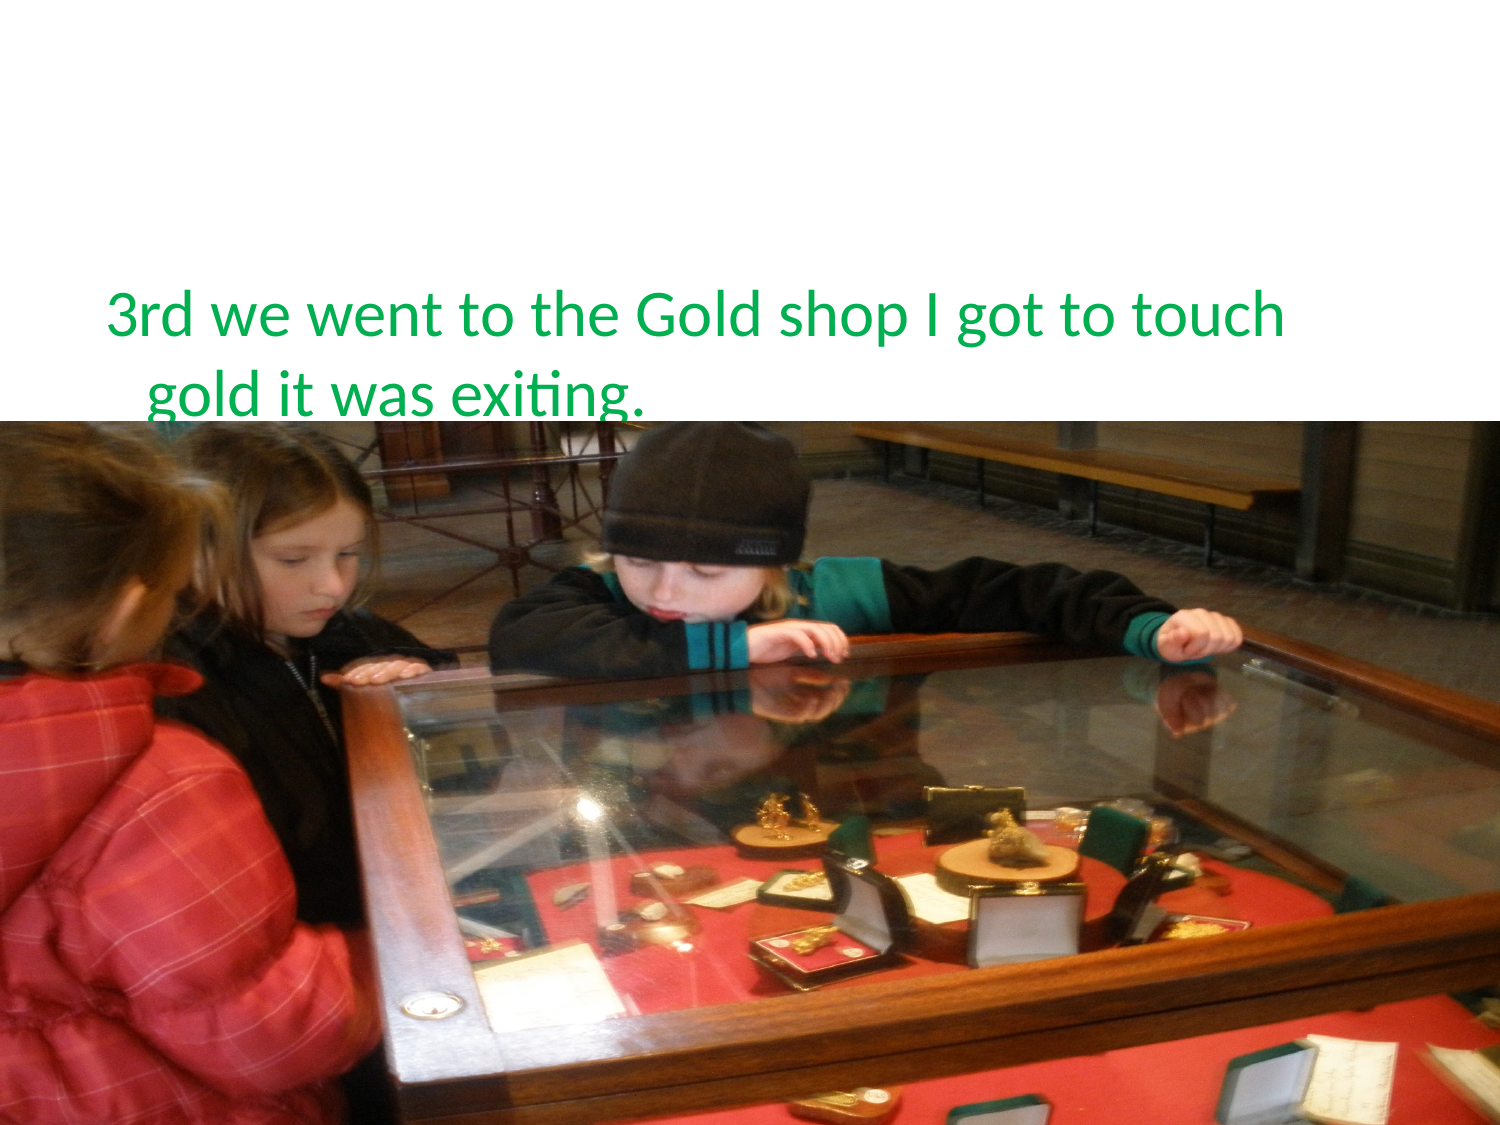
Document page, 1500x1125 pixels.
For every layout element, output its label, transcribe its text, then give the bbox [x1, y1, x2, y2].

list 3rd we went to the Gold shop I got to touch gold it was exiting. [75, 262, 1425, 420]
picture [0, 421, 1500, 1125]
